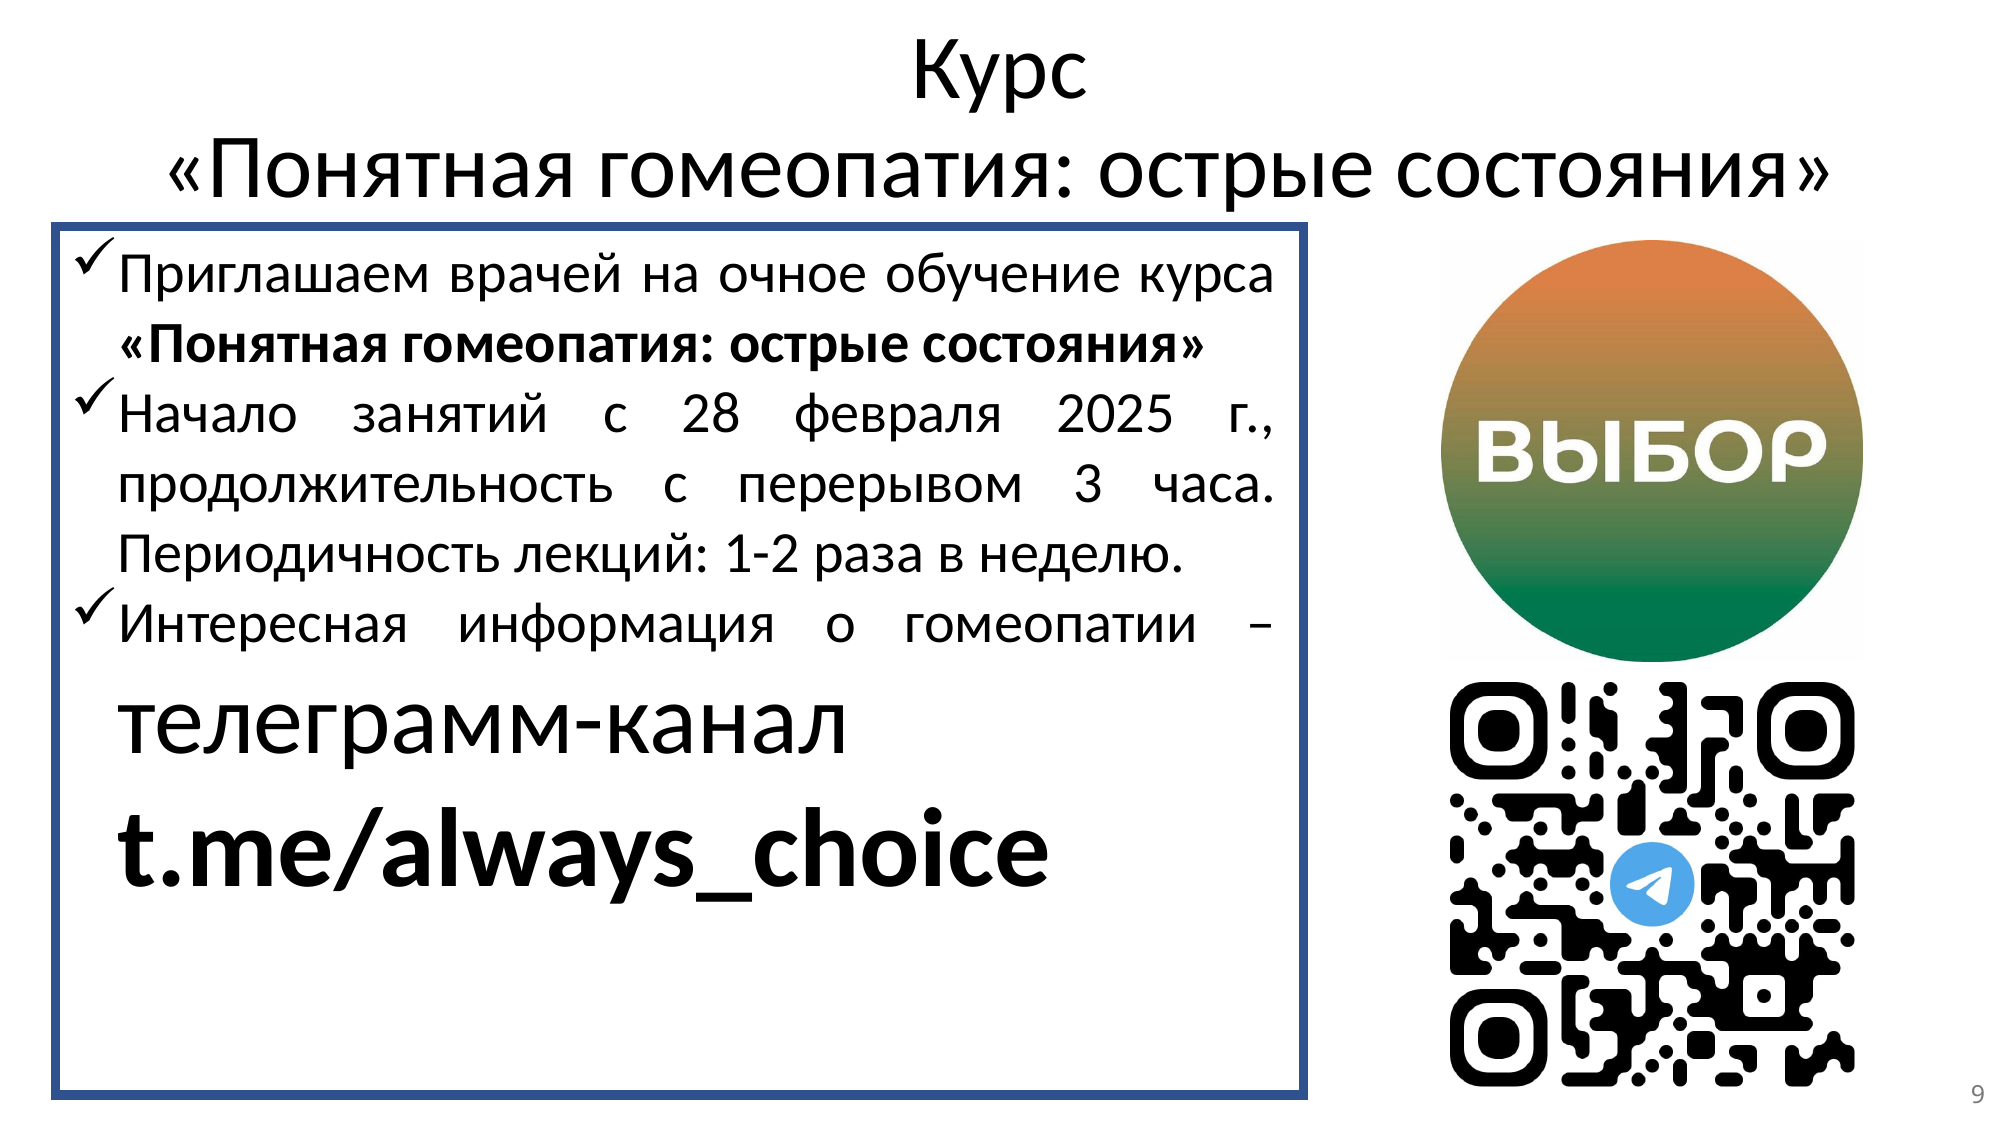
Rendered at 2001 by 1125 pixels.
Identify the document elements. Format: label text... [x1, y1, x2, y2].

text_box Приглашаем врачей на очное обучение курса «Понятная гомеопатия: острые состояния» Начало занятий с 28 февраля 2025 г., продолжительность с перерывом 3 часа. Периодичность лекций: 1-2 раза в неделю. Интересная информация о гомеопатии – телеграмм-канал t.me/always_choice [55, 226, 1304, 1096]
picture [1440, 239, 1863, 663]
slide_number 9 [1550, 1065, 2000, 1125]
picture [1440, 673, 1863, 1096]
title Курс «Понятная гомеопатия: острые состояния» [137, 9, 1863, 227]
